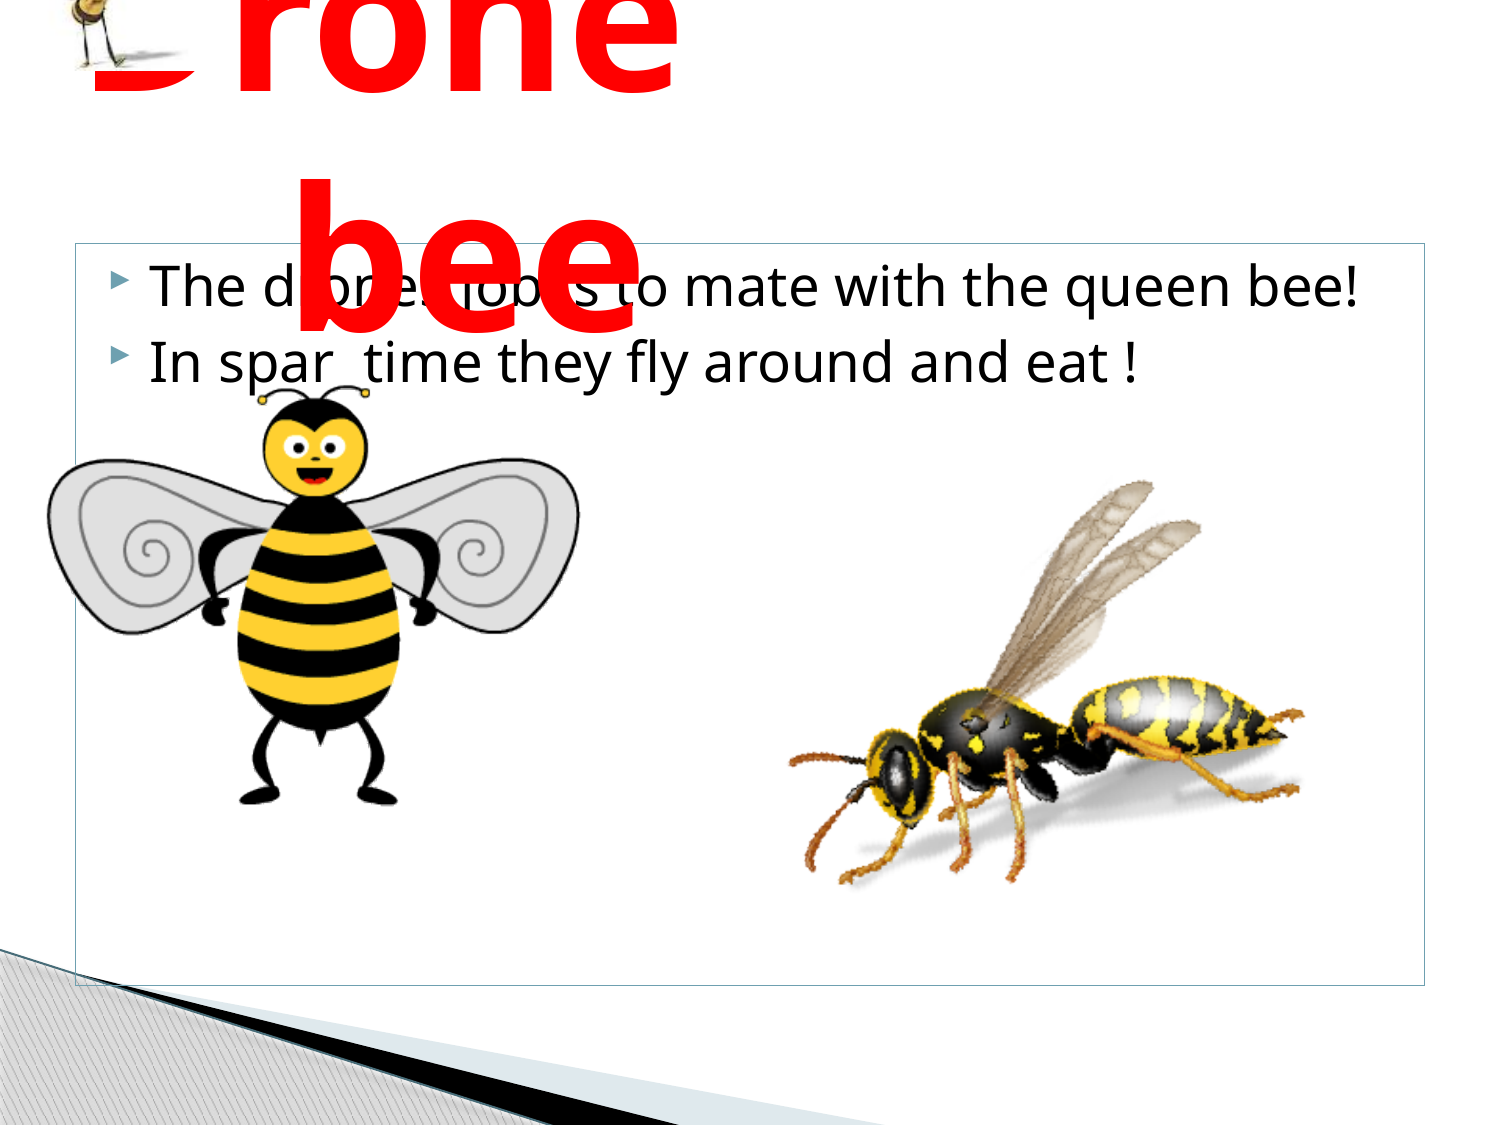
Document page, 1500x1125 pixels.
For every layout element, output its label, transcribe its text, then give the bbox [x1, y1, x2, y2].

picture [0, 199, 626, 826]
picture [689, 389, 1376, 1075]
picture [25, 0, 229, 72]
title Drone bee [62, 37, 1413, 225]
list The drones job is to mate with the queen bee! In spar time they fly around and eat ! [75, 243, 1425, 986]
